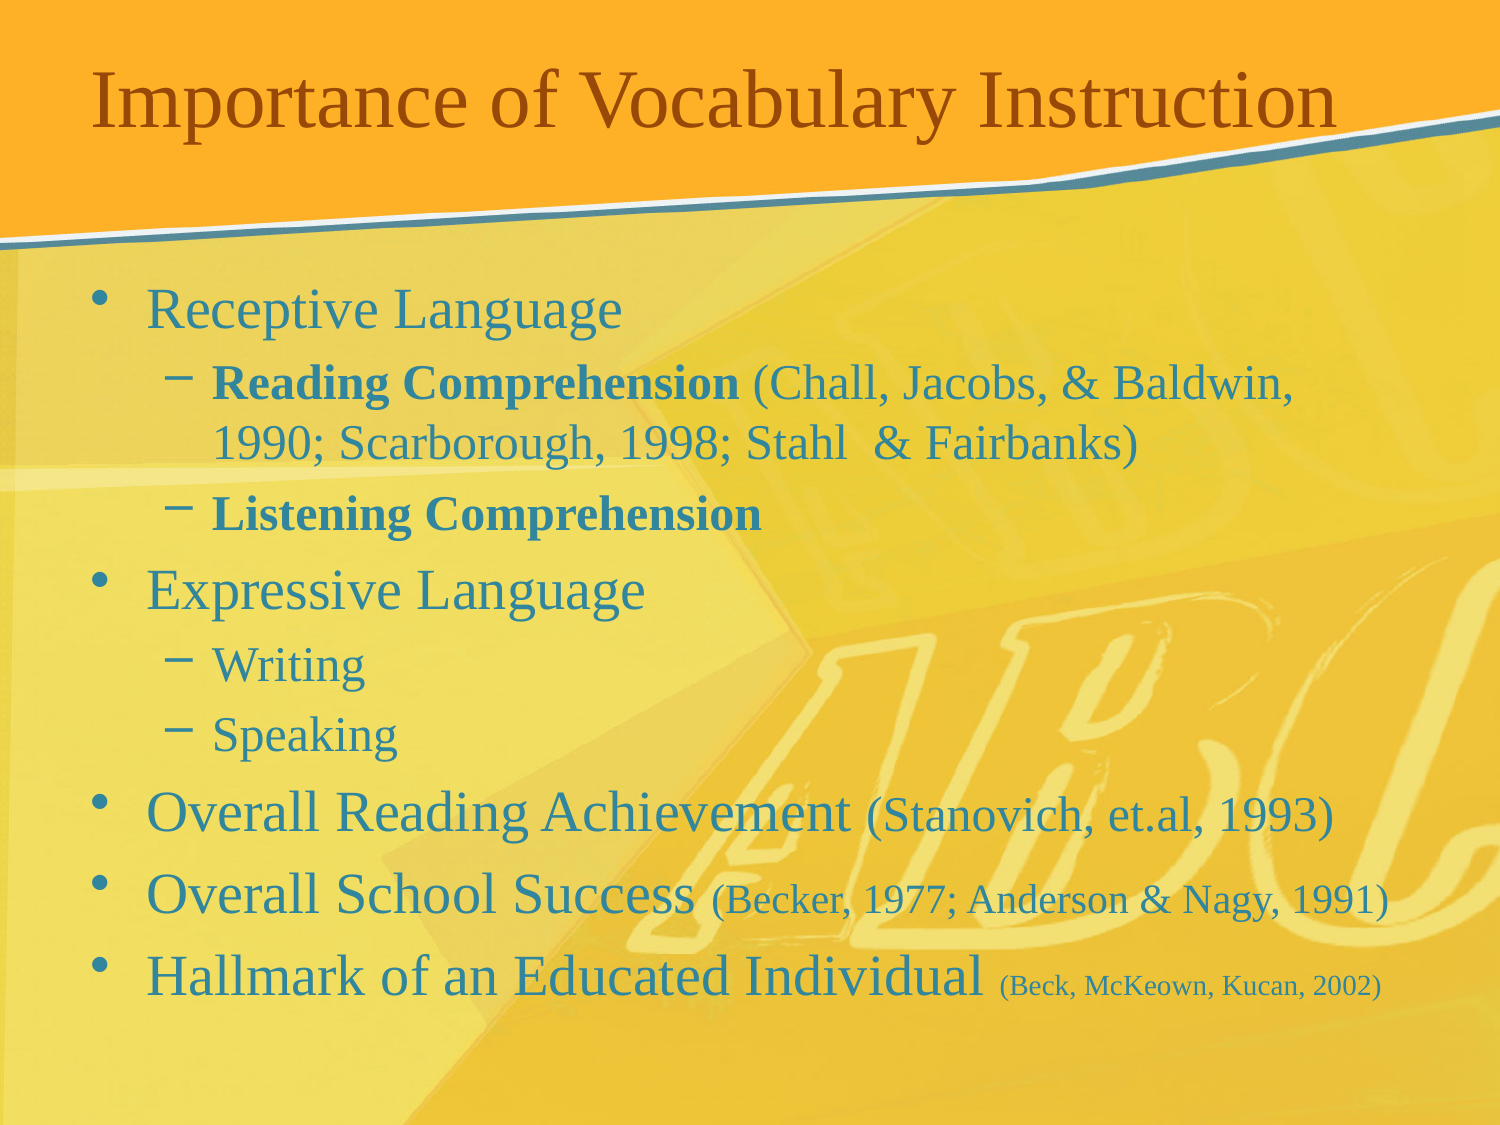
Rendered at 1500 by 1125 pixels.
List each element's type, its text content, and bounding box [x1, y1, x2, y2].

list Receptive Language Reading Comprehension (Chall, Jacobs, & Baldwin, 1990; Scarborough, 1998; Stahl & Fairbanks) Listening Comprehension Expressive Language Writing Speaking Overall Reading Achievement (Stanovich, et.al, 1993) Overall School Success (Becker, 1977; Anderson & Nagy, 1991) Hallmark of an Educated Individual (Beck, McKeown, Kucan, 2002) [74, 262, 1426, 1006]
picture [0, 0, 1500, 1125]
title Importance of Vocabulary Instruction [74, 0, 1426, 188]
